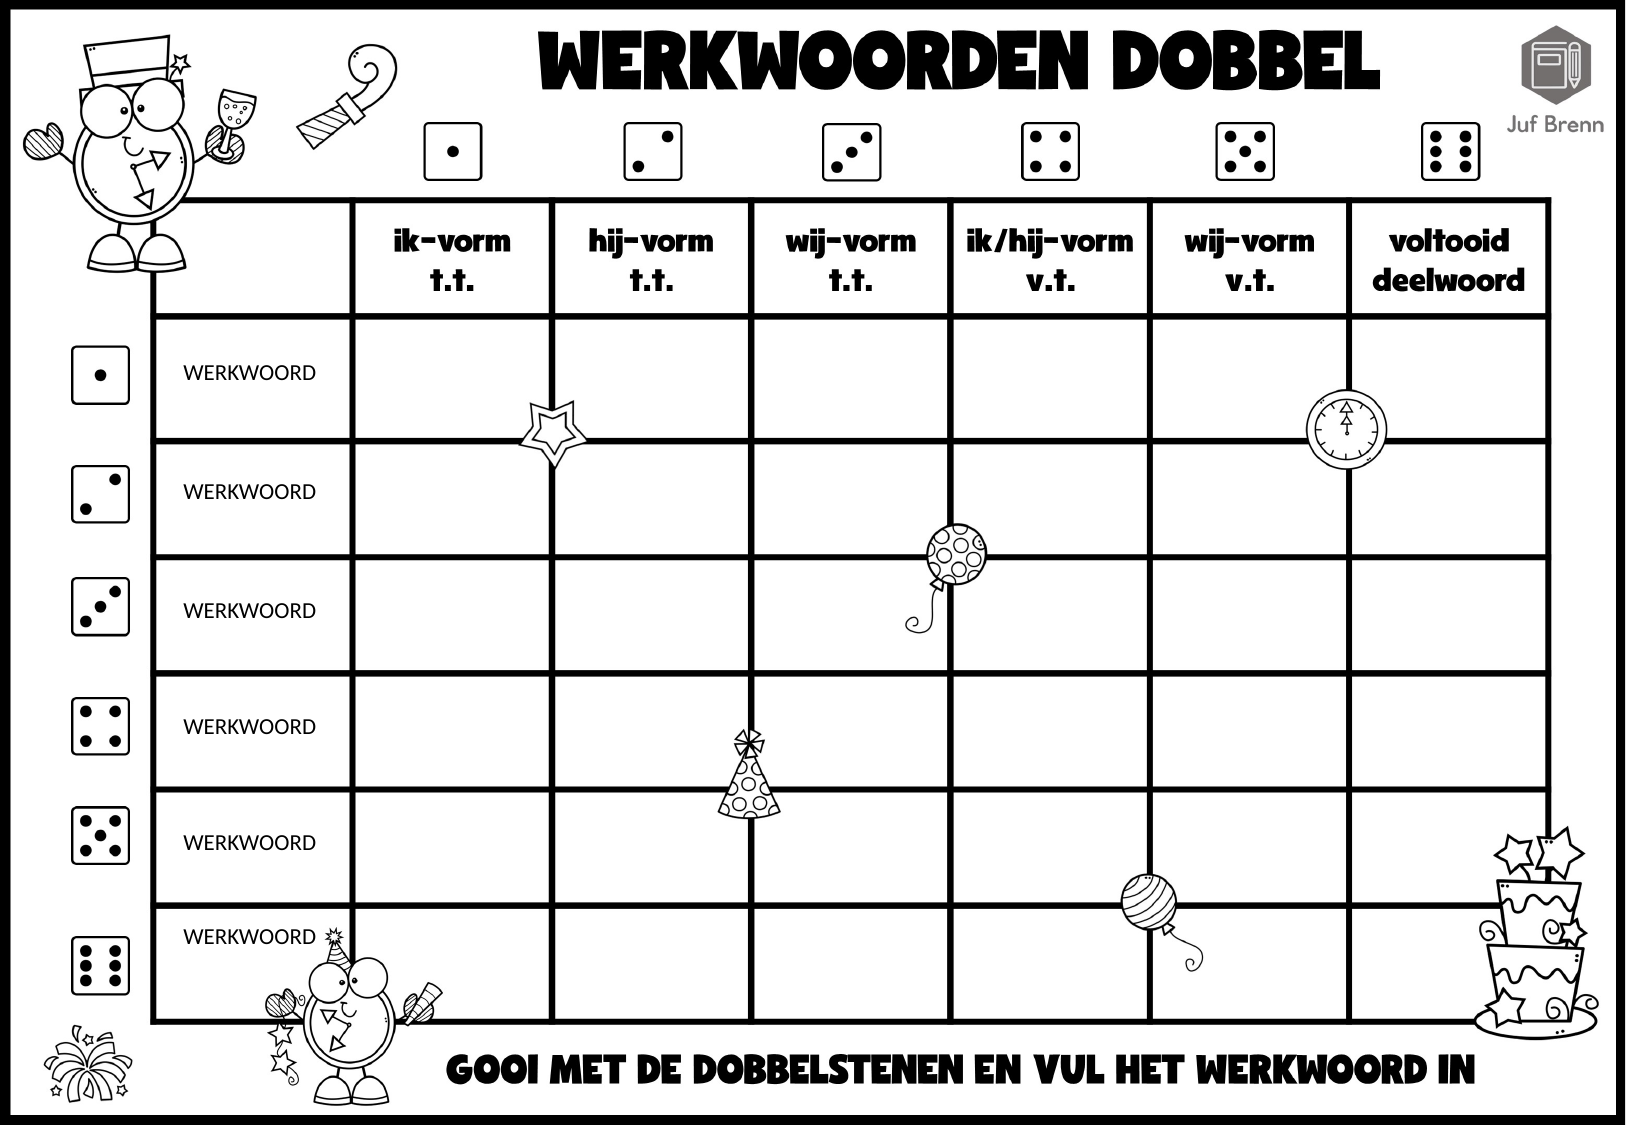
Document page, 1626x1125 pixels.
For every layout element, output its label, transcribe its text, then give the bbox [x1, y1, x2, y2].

picture [0, 0, 1626, 1125]
text_box WERKWOORD [166, 914, 334, 957]
text_box WERKWOORD [166, 704, 334, 747]
text_box WERKWOORD [166, 588, 334, 631]
text_box WERKWOORD [166, 469, 334, 512]
text_box WERKWOORD [166, 819, 334, 863]
text_box WERKWOORD [166, 350, 334, 393]
